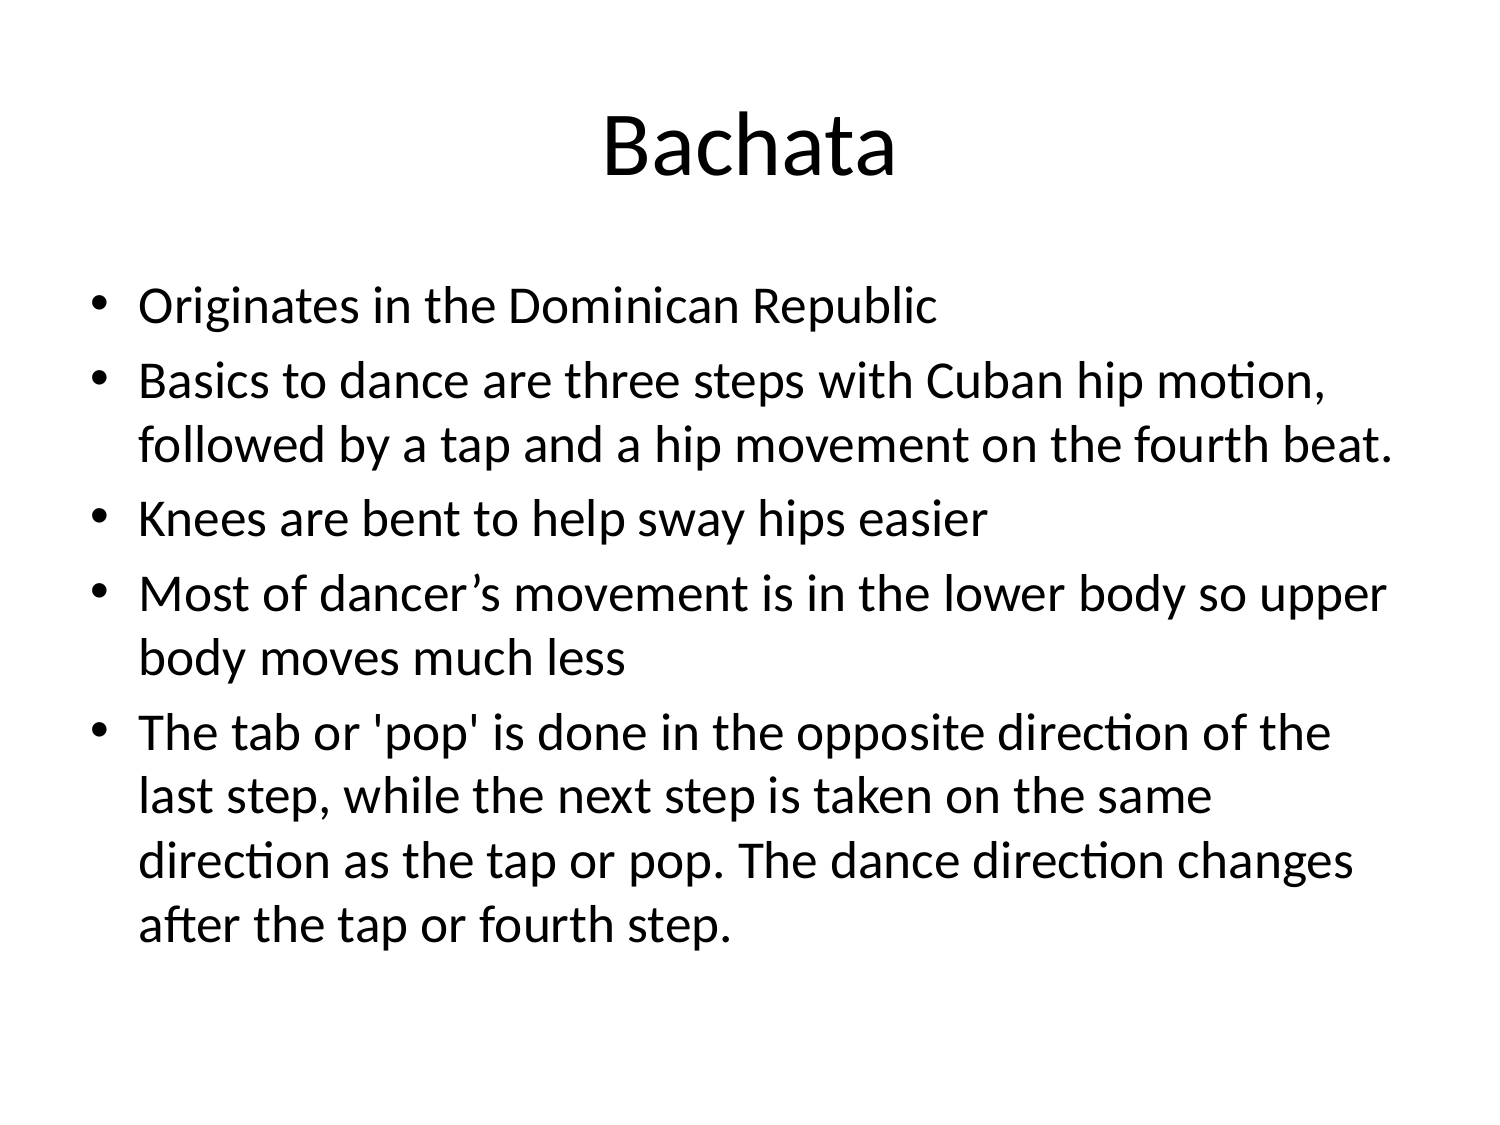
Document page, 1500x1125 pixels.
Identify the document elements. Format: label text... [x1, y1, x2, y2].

title Bachata [75, 45, 1425, 233]
list Originates in the Dominican Republic Basics to dance are three steps with Cuban hip motion, followed by a tap and a hip movement on the fourth beat. Knees are bent to help sway hips easier Most of dancer’s movement is in the lower body so upper body moves much less The tab or 'pop' is done in the opposite direction of the last step, while the next step is taken on the same direction as the tap or pop. The dance direction changes after the tap or fourth step. [75, 262, 1425, 1005]
